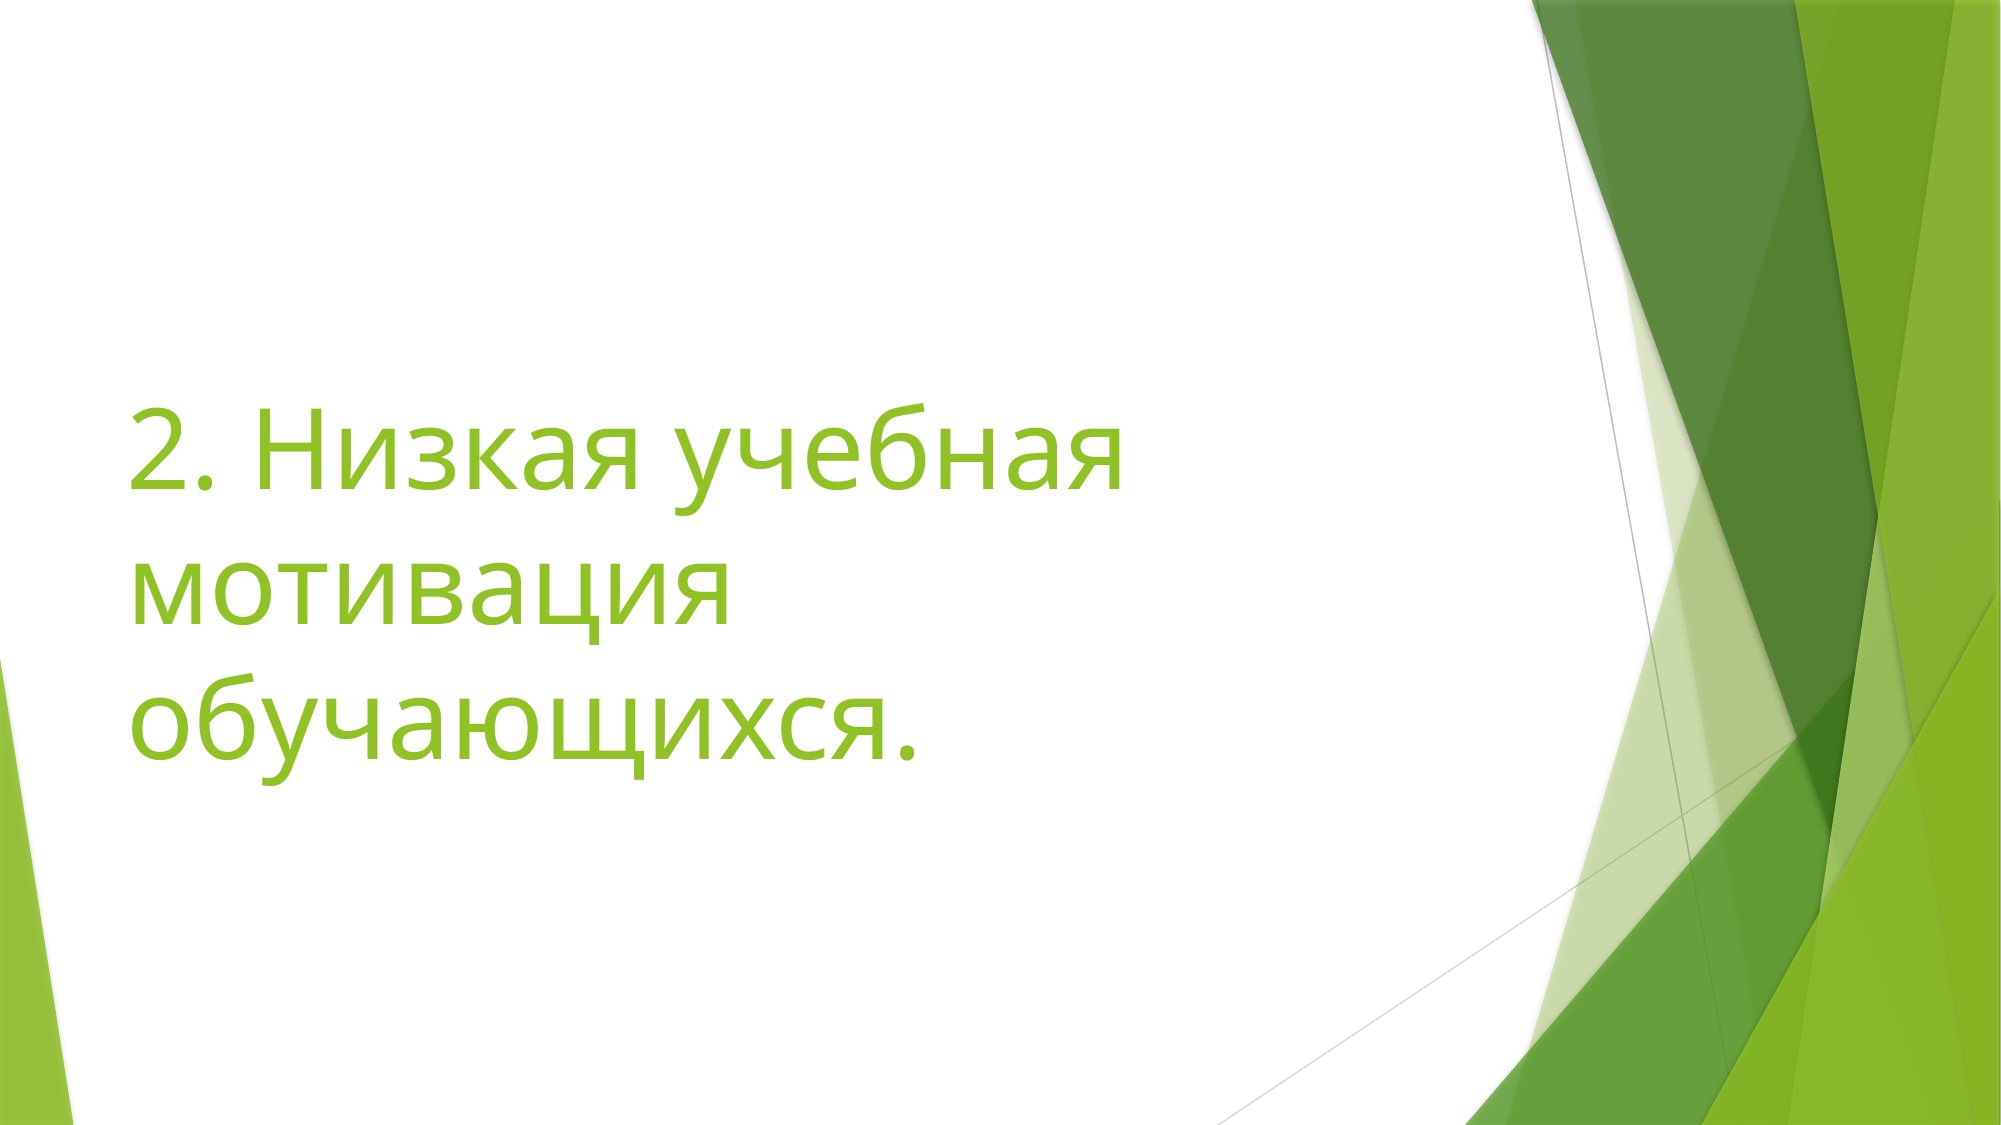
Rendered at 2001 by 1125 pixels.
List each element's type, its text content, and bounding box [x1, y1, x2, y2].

title 2. Низкая учебная мотивация обучающихся. [111, 99, 1502, 930]
